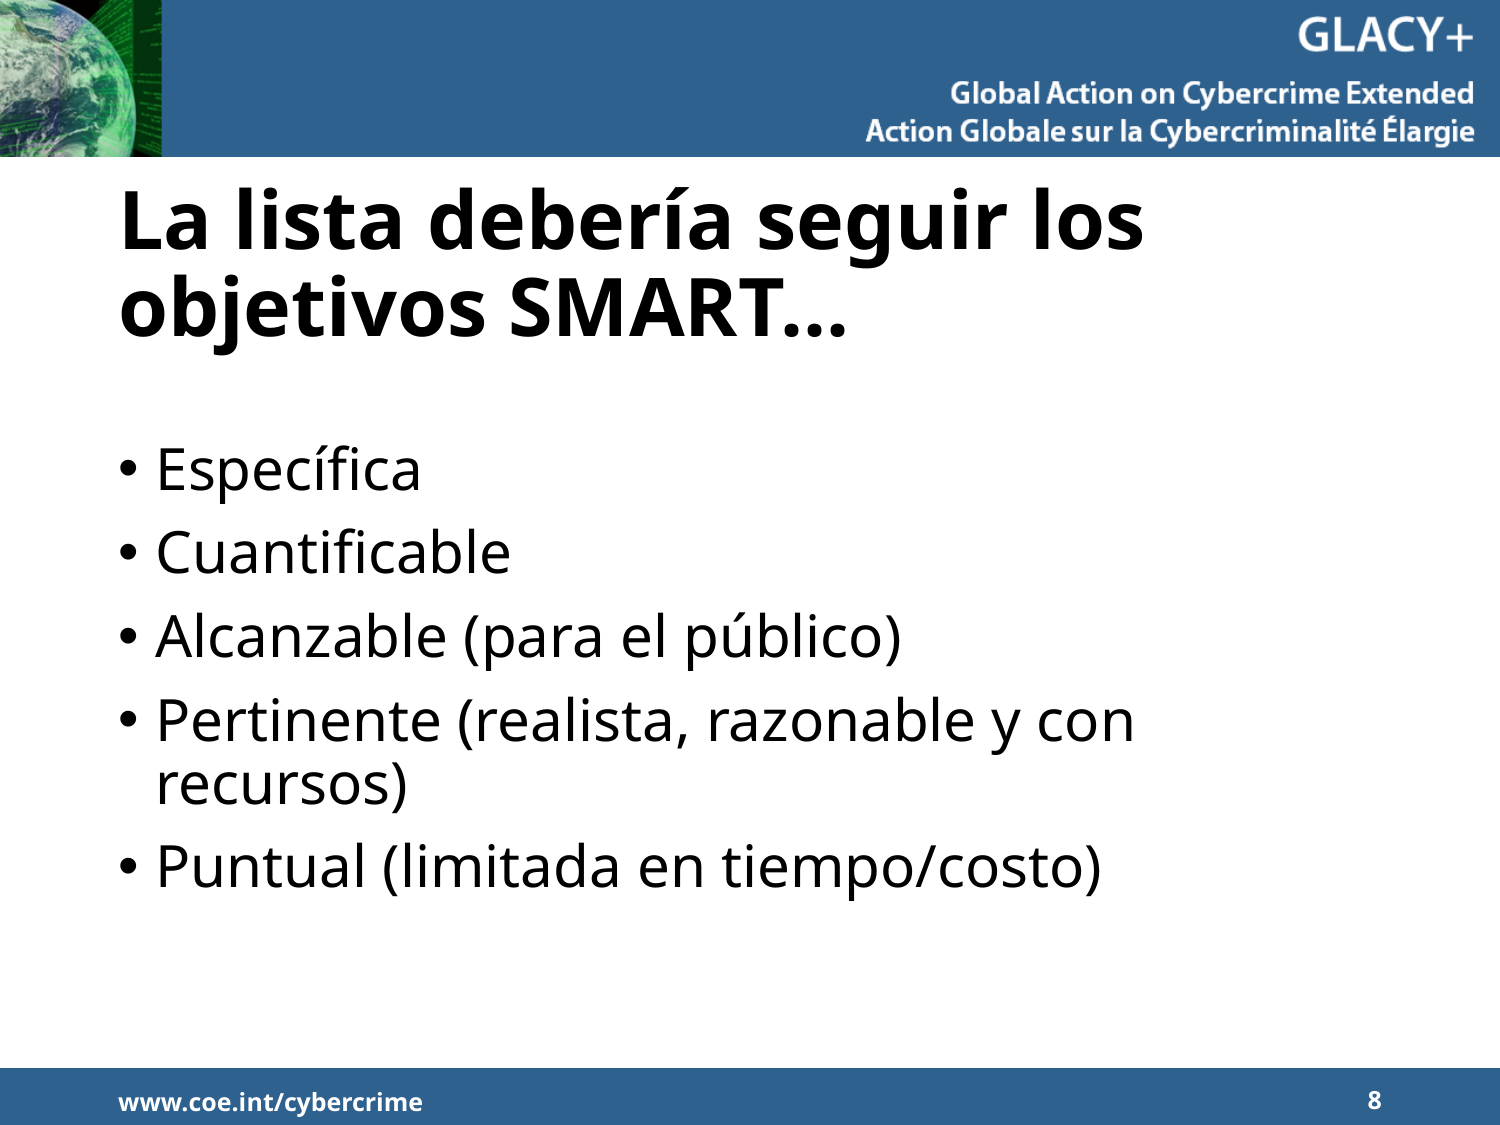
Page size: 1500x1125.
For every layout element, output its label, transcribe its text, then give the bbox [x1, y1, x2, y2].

list Específica Cuantificable Alcanzable (para el público) Pertinente (realista, razonable y con recursos) Puntual (limitada en tiempo/costo) [103, 432, 1397, 1086]
picture [0, 0, 1500, 157]
slide_number 8 [1059, 1071, 1397, 1125]
title La lista debería seguir los objetivos SMART... [103, 171, 1397, 363]
slide_number www.coe.int/cybercrime [103, 1071, 491, 1125]
